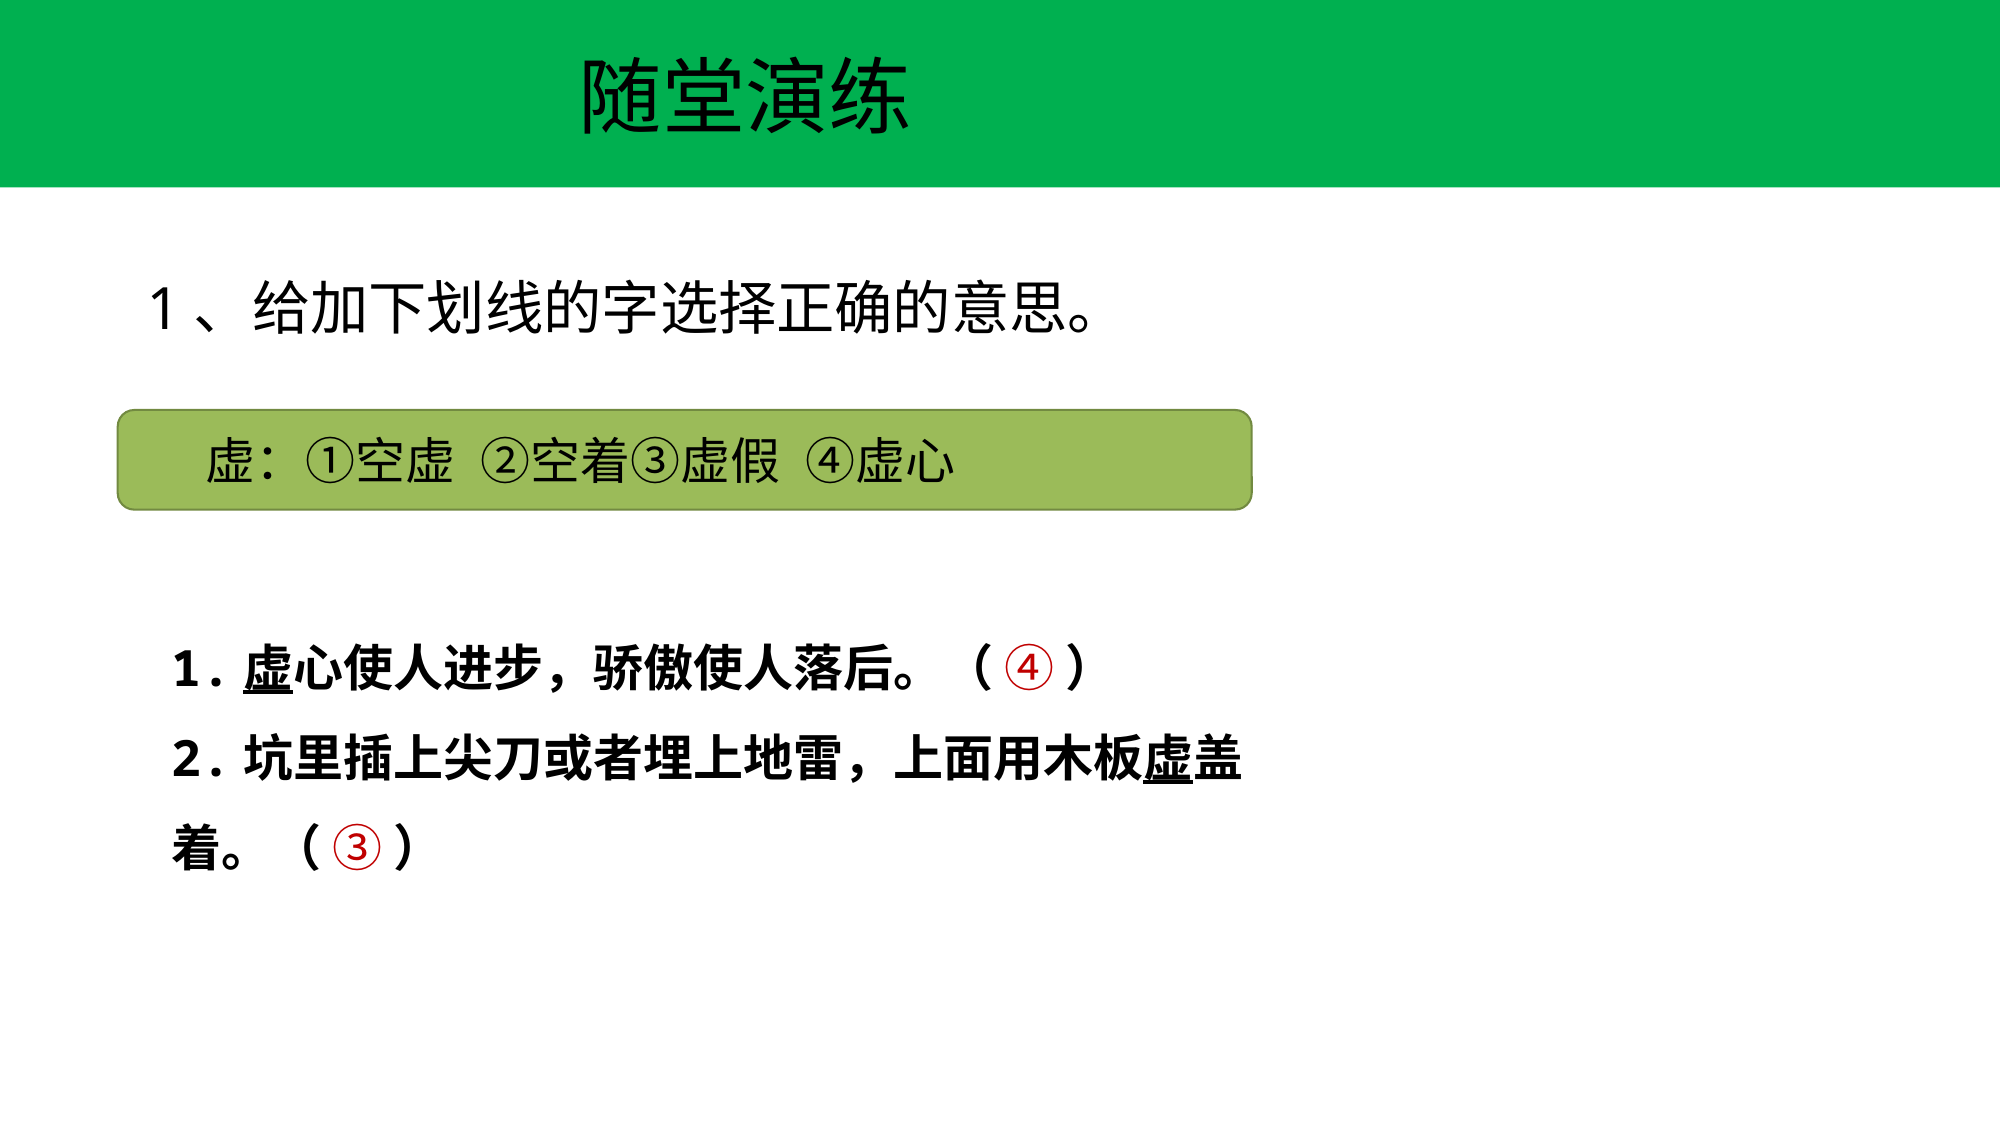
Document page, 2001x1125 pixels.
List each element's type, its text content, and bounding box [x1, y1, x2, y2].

text_box 1、给加下划线的字选择正确的意思。 [131, 263, 1167, 349]
text_box 随堂演练 [0, 0, 2000, 189]
text_box 虚：①空虚 ②空着③虚假 ④虚心 [116, 408, 1253, 511]
text_box 1.虚心使人进步，骄傲使人落后。（ ④ ） 2.坑里插上尖刀或者埋上地雷，上面用木板虚盖着。（ ③ ） [156, 598, 1291, 944]
